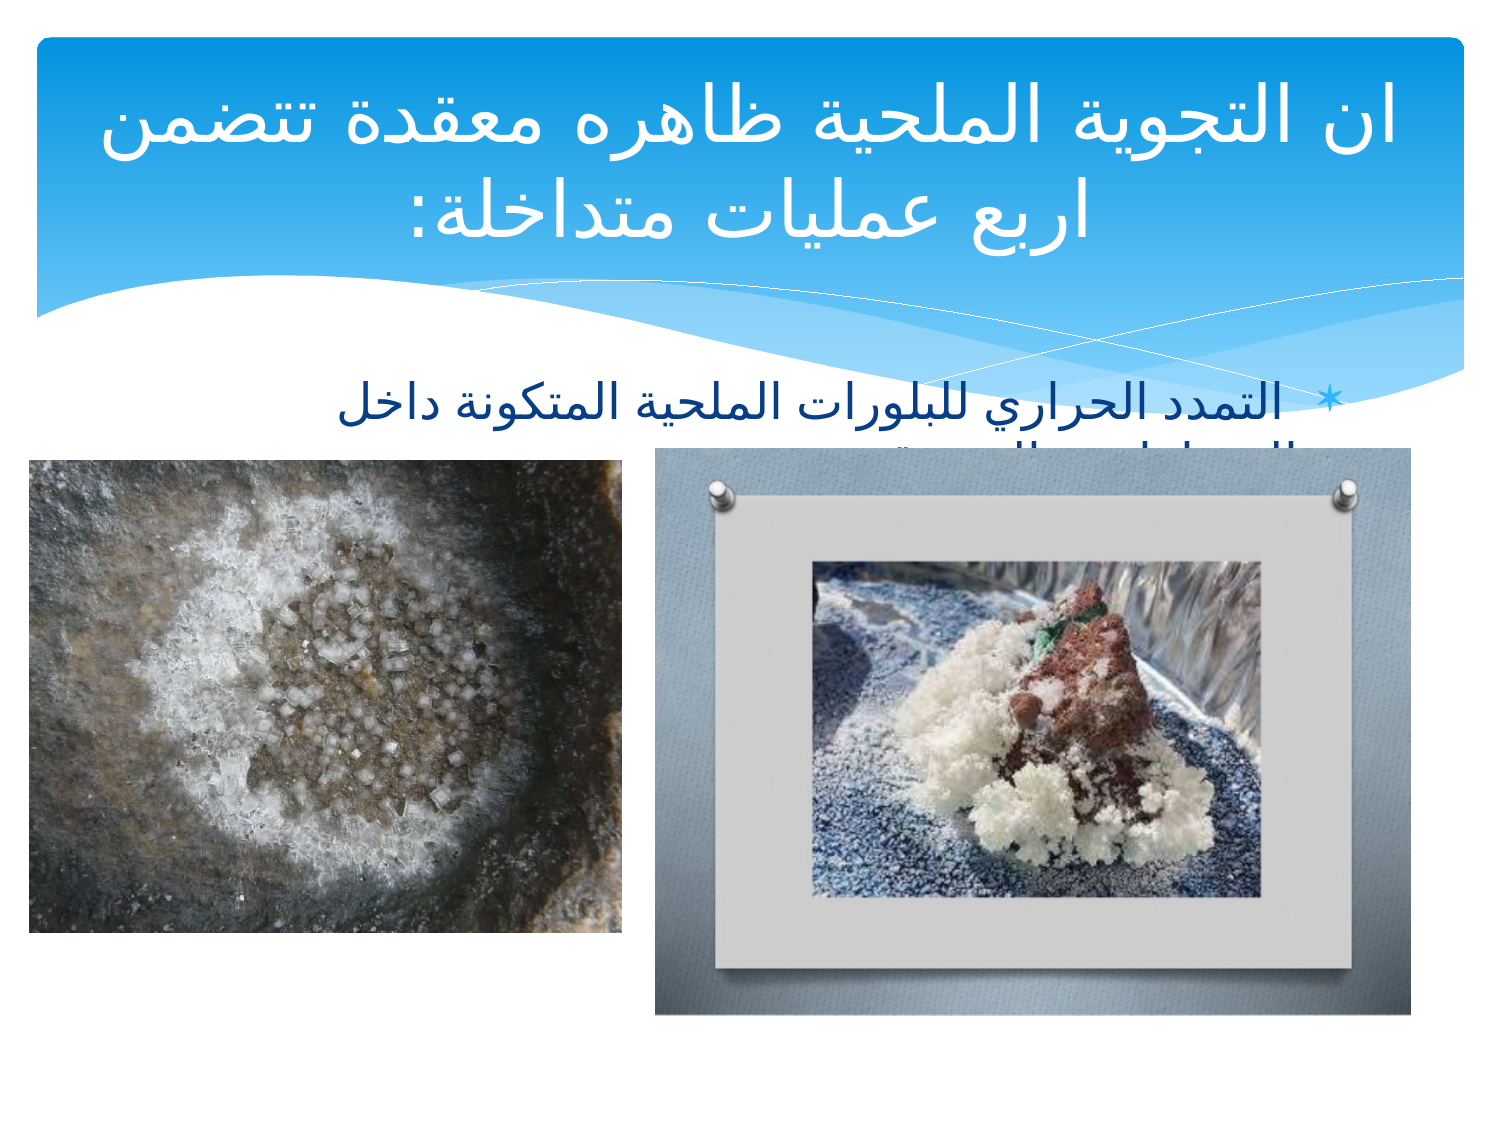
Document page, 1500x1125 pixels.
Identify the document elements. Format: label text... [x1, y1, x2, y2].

title ان التجوية الملحية ظاهره معقدة تتضمن اربع عمليات متداخلة: [75, 55, 1425, 261]
picture [655, 448, 1412, 1016]
list التمدد الحراري للبلورات الملحية المتكونة داخل المسامات و الشقوق [143, 361, 1359, 1005]
picture [29, 460, 622, 933]
